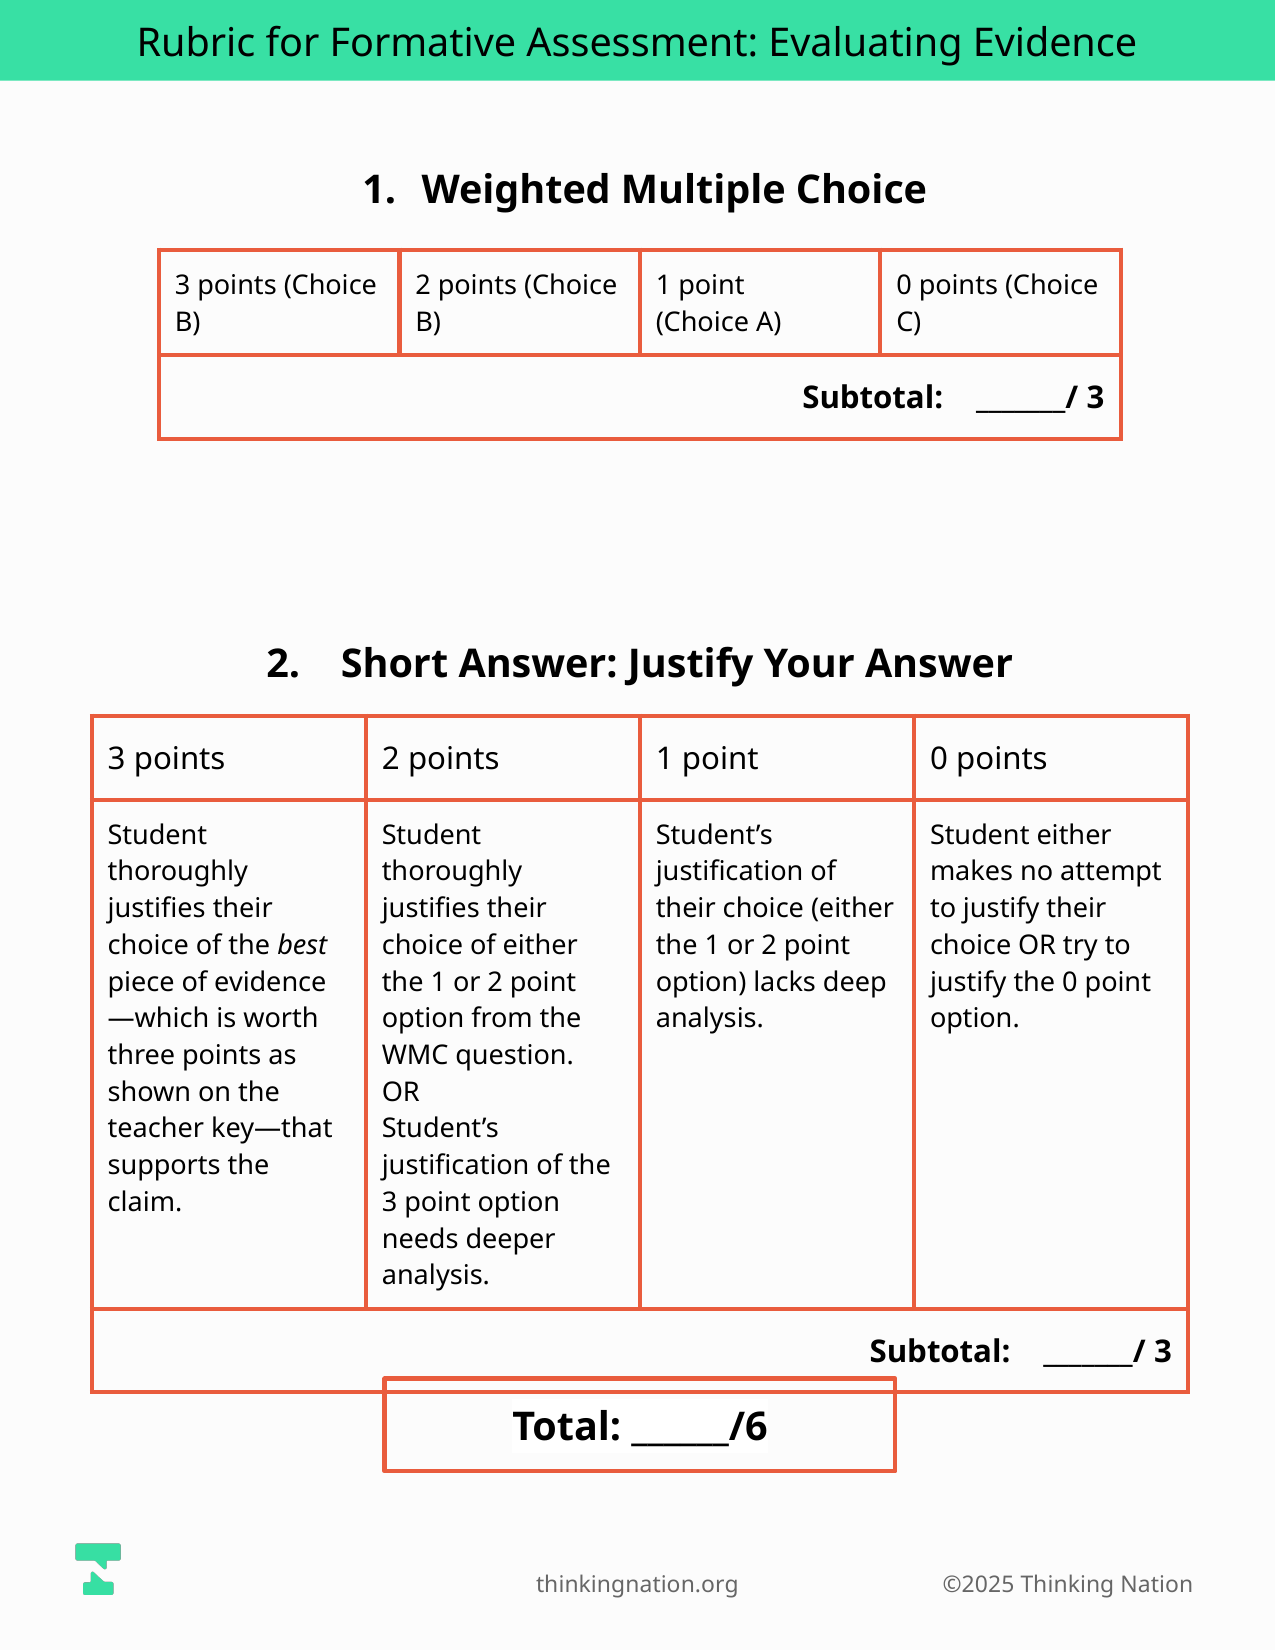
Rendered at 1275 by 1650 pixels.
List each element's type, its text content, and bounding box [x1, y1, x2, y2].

text_box ©2025 Thinking Nation [907, 1553, 1210, 1605]
text_box Weighted Multiple Choice [277, 147, 1003, 218]
table_cell Student either makes no attempt to justify their choice OR try to justify the 0 point option. [916, 802, 1186, 1307]
table_header 0 points [916, 718, 1186, 798]
text_box 2. Short Answer: Justify Your Answer [205, 622, 1075, 693]
table_cell Student thoroughly justifies their choice of the best piece of evidence—which is worth three points as shown on the teacher key—that supports the claim. [94, 802, 364, 1307]
table_header 1 point [642, 718, 912, 798]
text_box Rubric for Formative Assessment: Evaluating Evidence [0, 0, 1275, 81]
text_box thinkingnation.org [486, 1553, 789, 1605]
table_header 3 points [94, 718, 364, 798]
table_cell Student thoroughly justifies their choice of either the 1 or 2 point option from the WMC question. OR Student’s justification of the 3 point option needs deeper analysis. [368, 802, 638, 1307]
picture [62, 1533, 134, 1605]
table_header 3 points (Choice B) [161, 252, 397, 353]
table_header 0 points (Choice C) [882, 252, 1119, 353]
text_box Total: ______/6 [384, 1378, 896, 1472]
table_cell Student’s justification of their choice (either the 1 or 2 point option) lacks deep analysis. [642, 802, 912, 1307]
table_cell Subtotal: _______/ 3 [94, 1311, 1186, 1390]
table_header 2 points [368, 718, 638, 798]
table_cell Subtotal: _______/ 3 [161, 357, 1119, 437]
table_header 1 point (Choice A) [642, 252, 878, 353]
table_header 2 points (Choice B) [402, 252, 638, 353]
